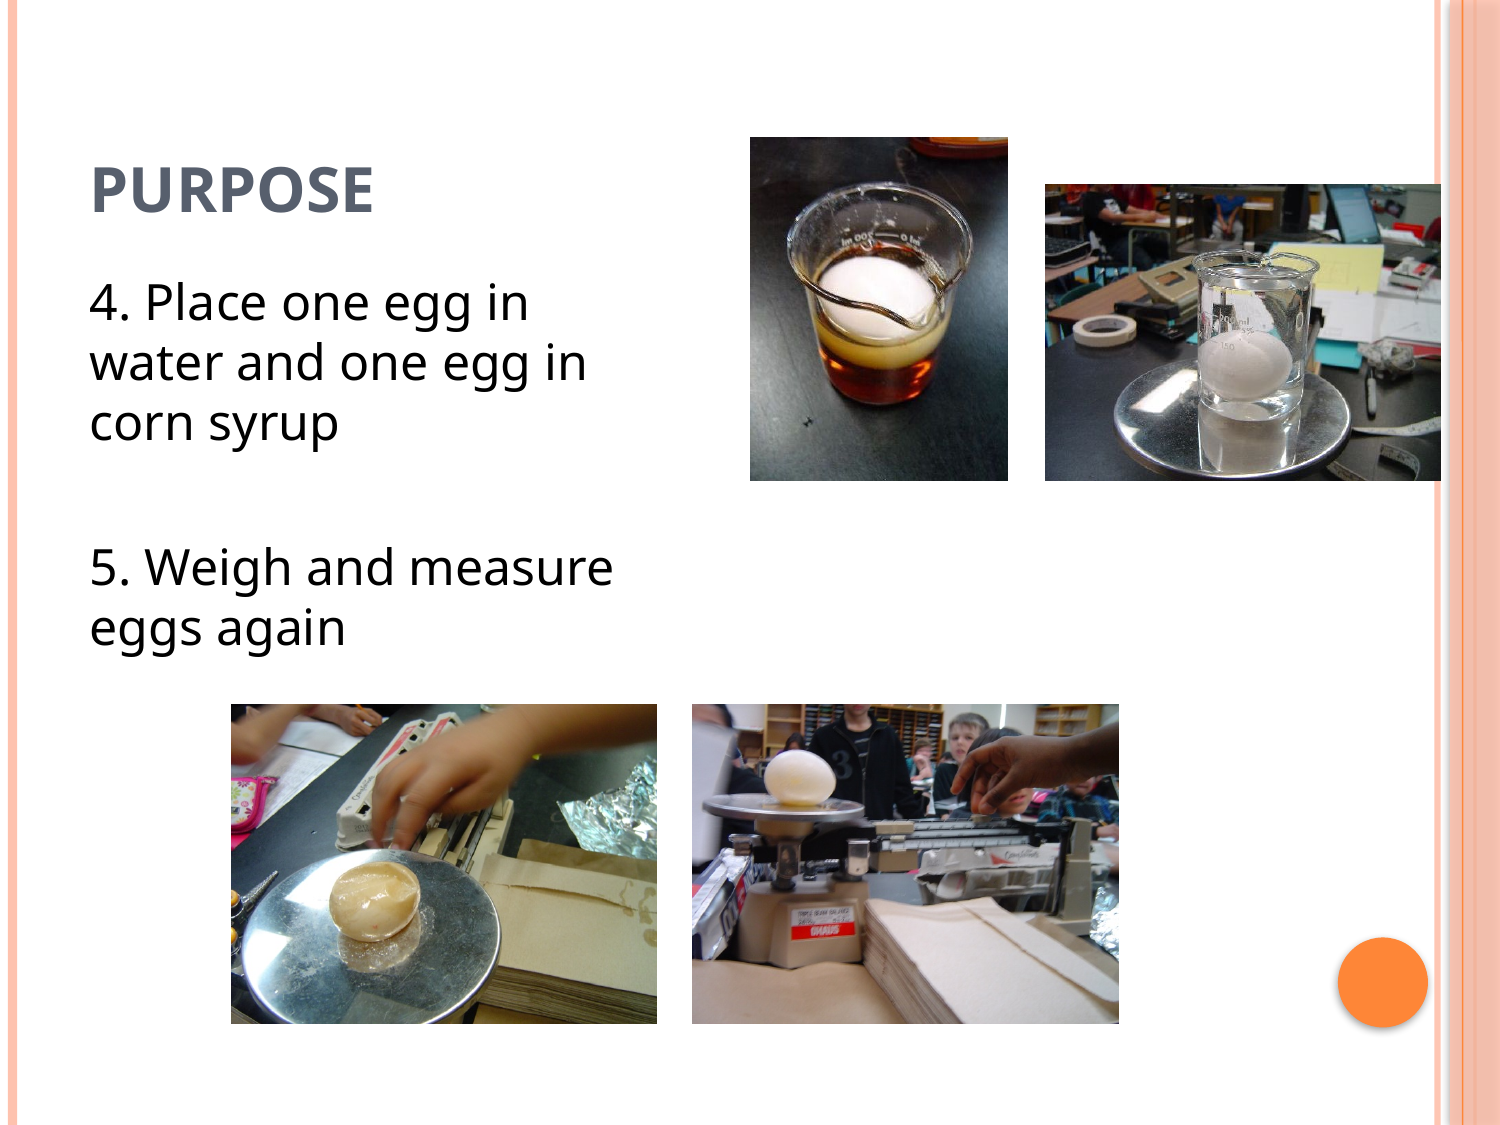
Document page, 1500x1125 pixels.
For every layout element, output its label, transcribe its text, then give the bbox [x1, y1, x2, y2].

title Purpose [75, 45, 1300, 233]
picture [749, 136, 1009, 482]
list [1044, 184, 1441, 482]
picture [692, 703, 1119, 1024]
list 4. Place one egg in water and one egg in corn syrup 5. Weigh and measure eggs again [75, 262, 675, 1013]
picture [230, 703, 658, 1024]
